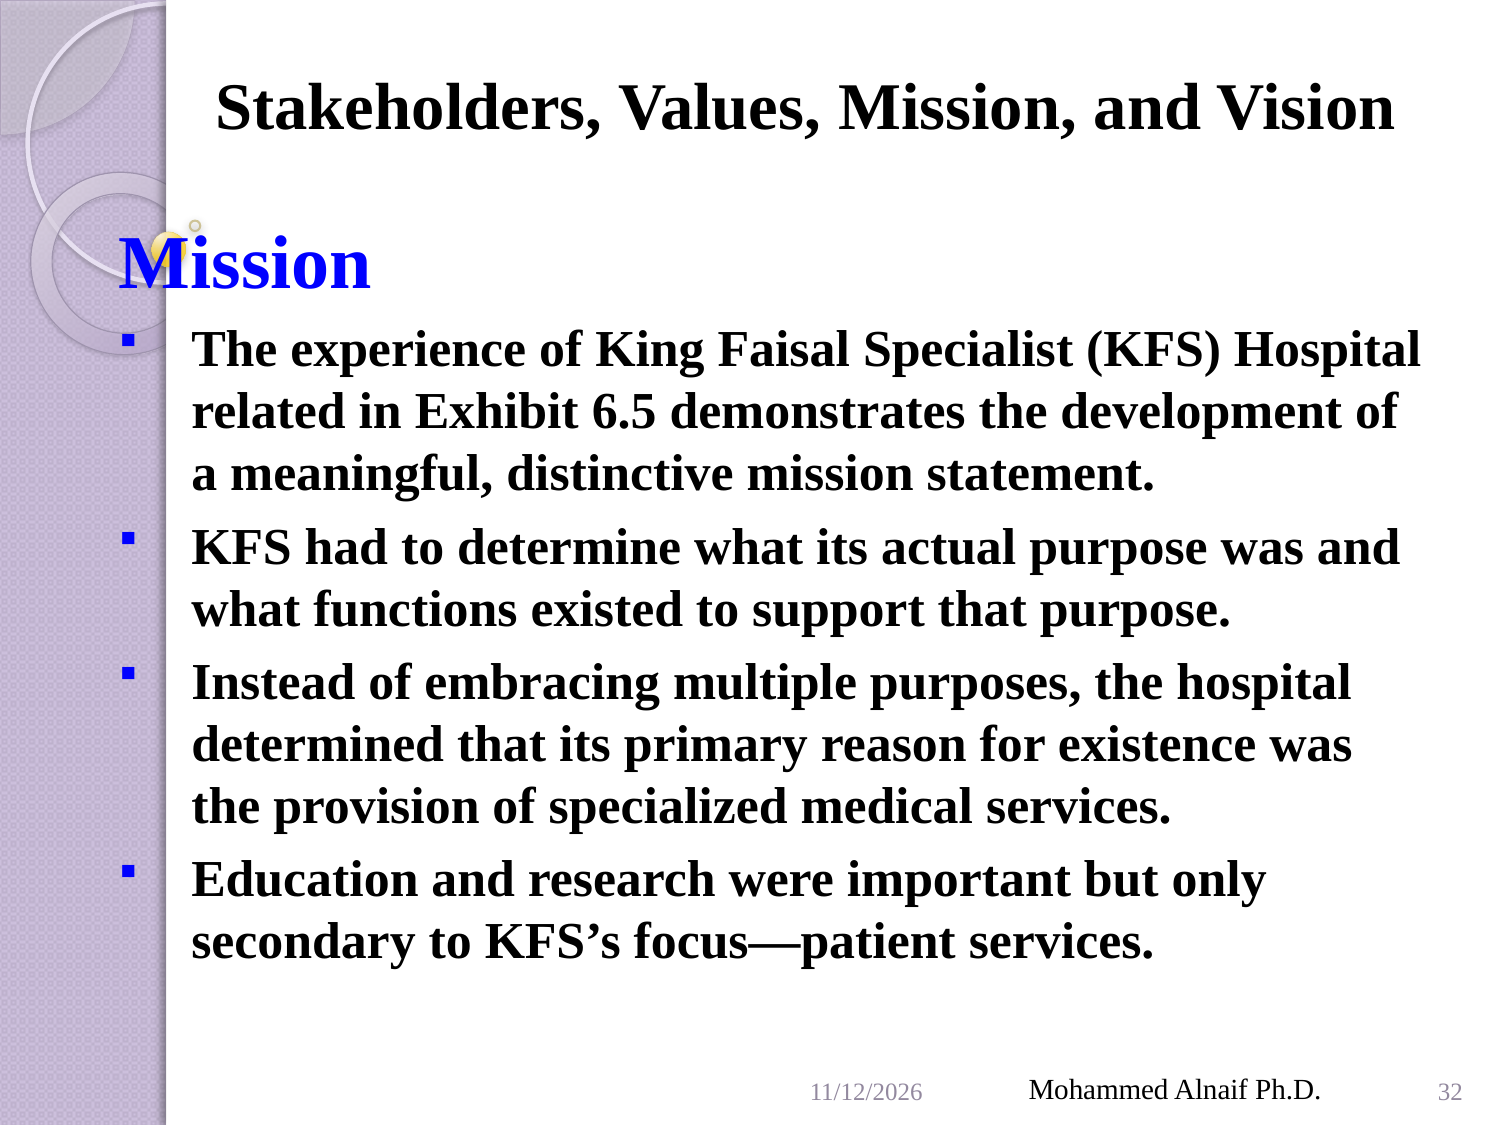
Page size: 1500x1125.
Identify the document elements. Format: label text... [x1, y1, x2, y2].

subtitle Mission The experience of King Faisal Specialist (KFS) Hospital related in Exhibit 6.5 demonstrates the development of a meaningful, distinctive mission statement. KFS had to determine what its actual purpose was and what functions existed to support that purpose. Instead of embracing multiple purposes, the hospital determined that its primary reason for existence was the provision of specialized medical services. Education and research were important but only secondary to KFS’s focus—patient services. [99, 212, 1450, 1038]
title Stakeholders, Values, Mission, and Vision [162, 37, 1450, 150]
slide_number 32 [1413, 1034, 1488, 1113]
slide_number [587, 1038, 937, 1113]
footer Mohammed Alnaif Ph.D. [937, 1038, 1413, 1113]
